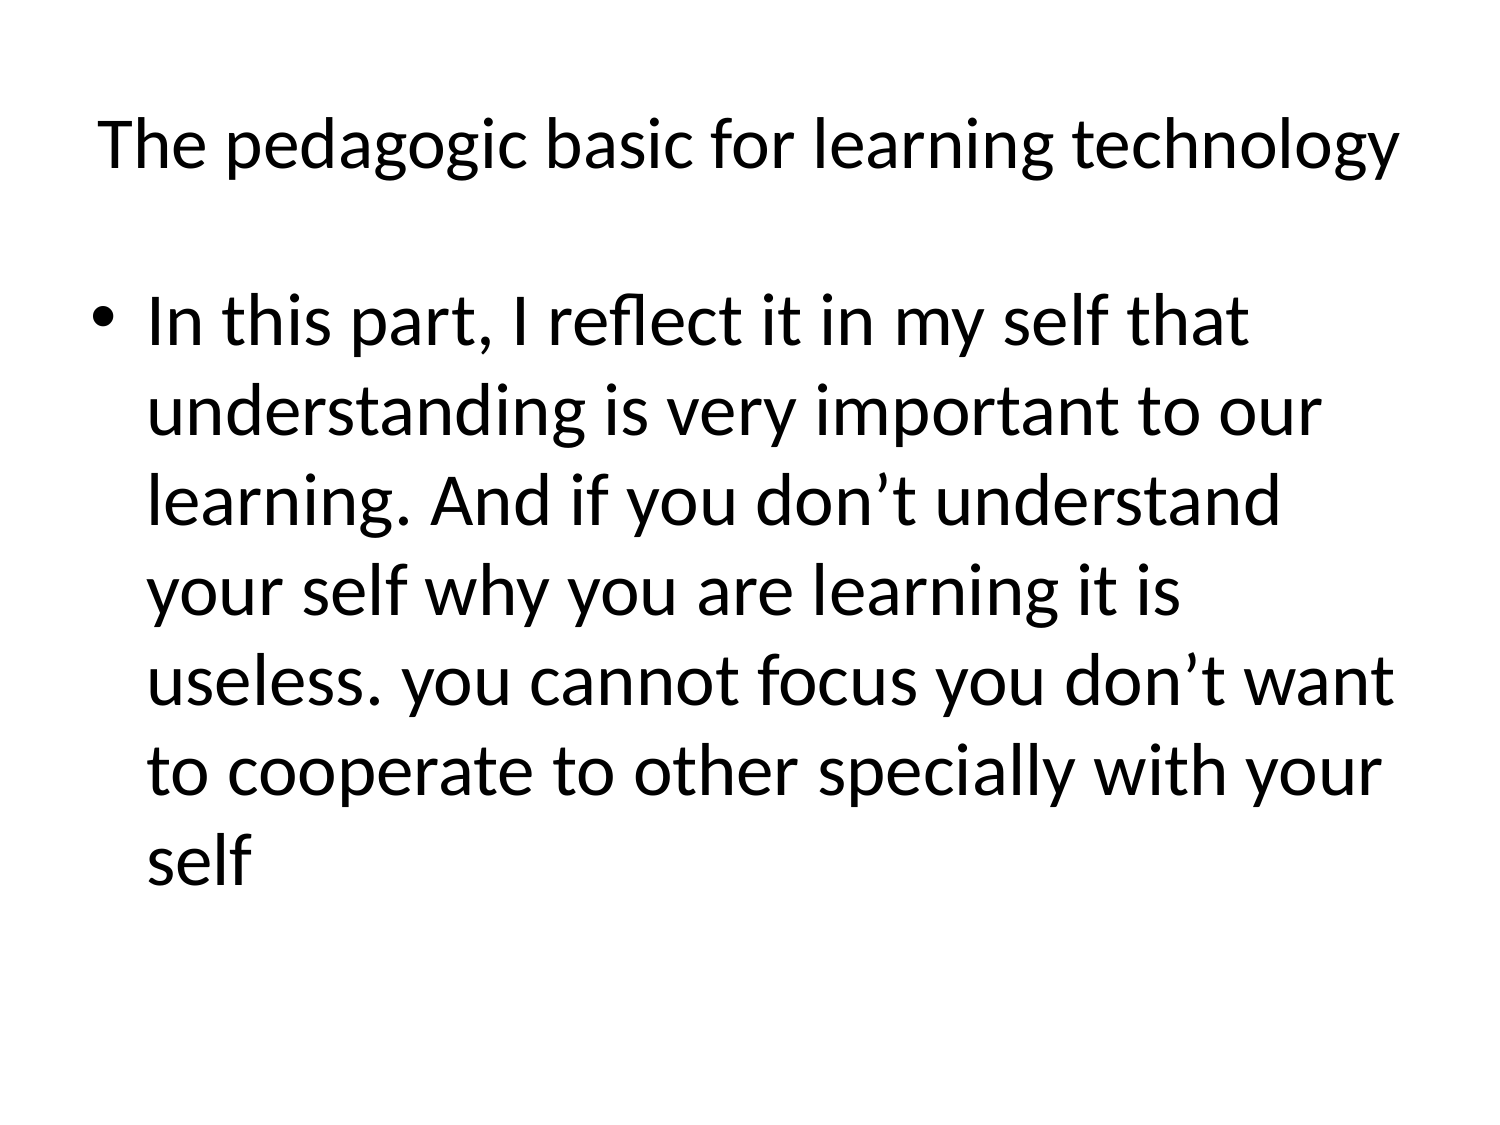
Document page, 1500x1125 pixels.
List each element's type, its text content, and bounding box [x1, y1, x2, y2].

list In this part, I reflect it in my self that understanding is very important to our learning. And if you don’t understand your self why you are learning it is useless. you cannot focus you don’t want to cooperate to other specially with your self [75, 262, 1425, 1005]
title The pedagogic basic for learning technology [75, 45, 1425, 233]
